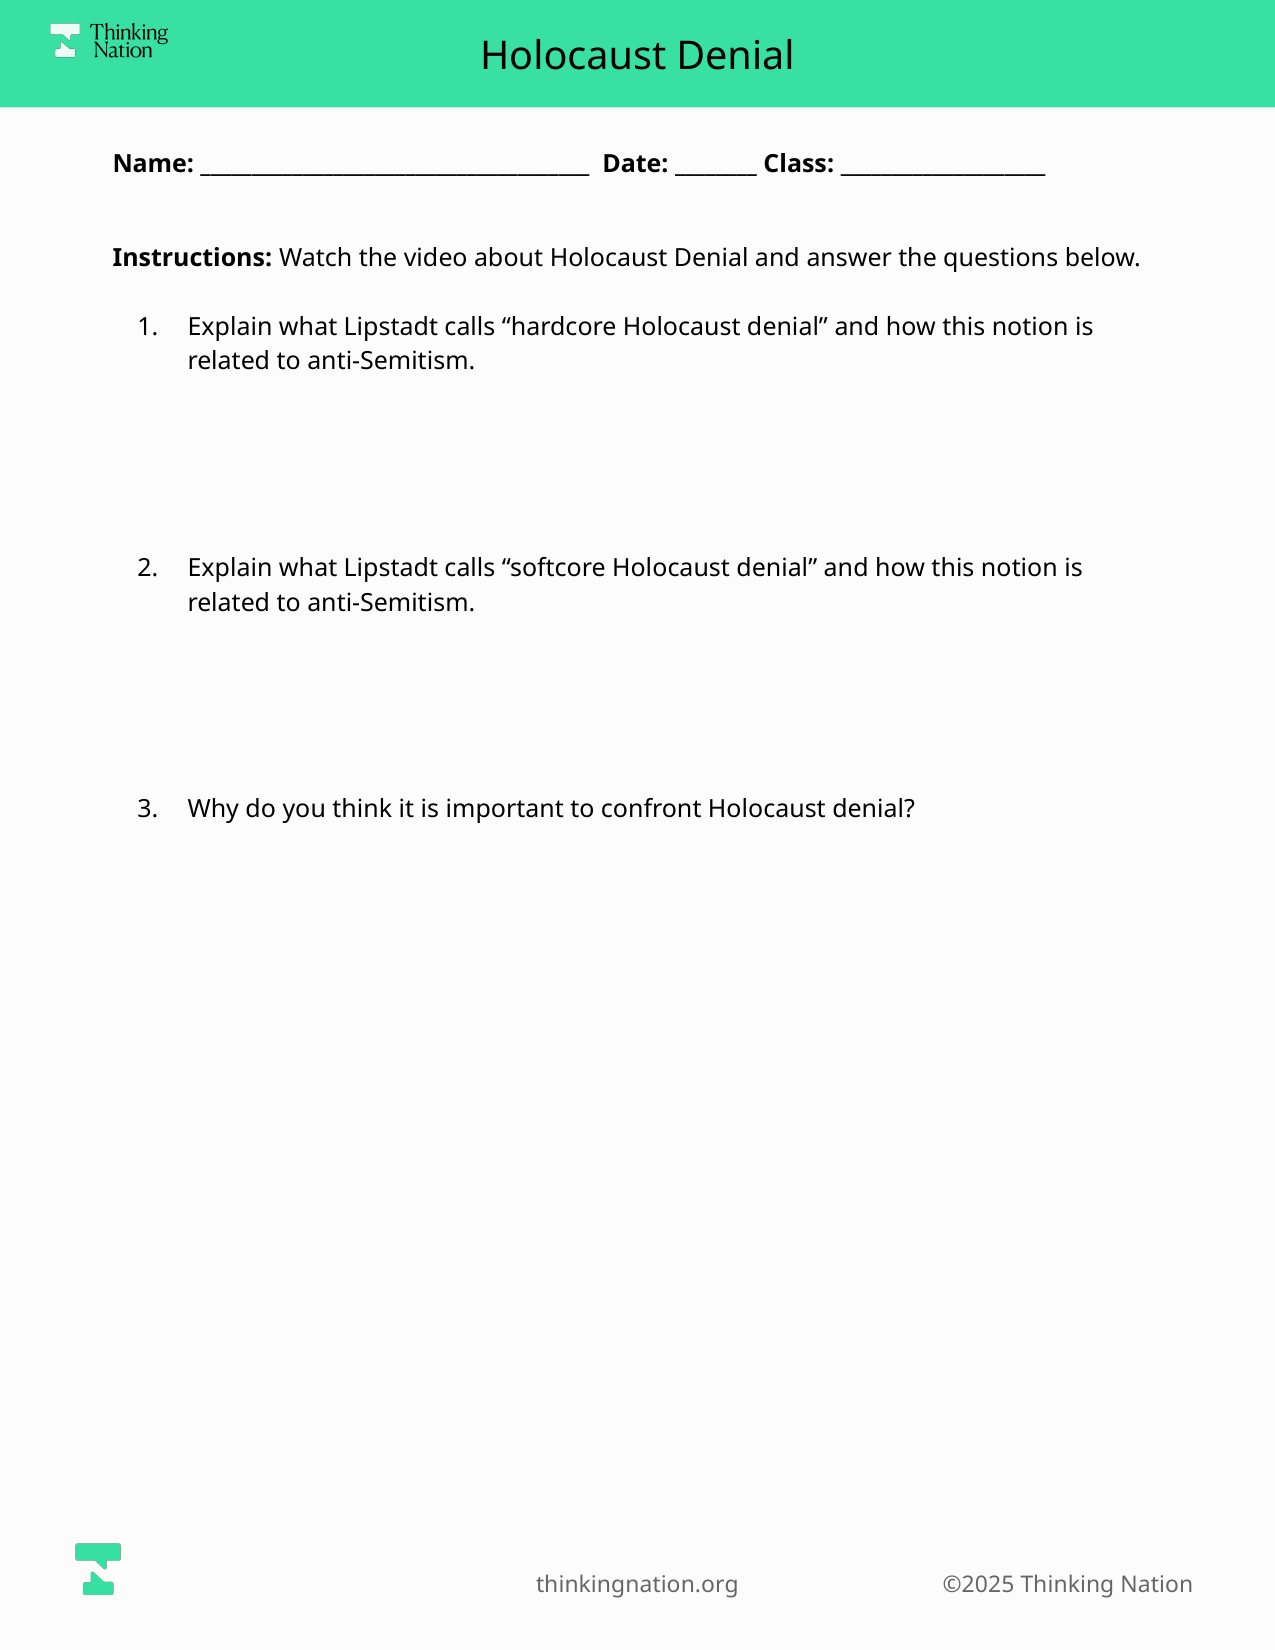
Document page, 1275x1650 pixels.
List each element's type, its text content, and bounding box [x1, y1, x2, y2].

text_box Holocaust Denial [0, 0, 1275, 108]
text_box Name: ______________________________________ Date: ________ Class: ____________________ Instructions: Watch the video about Holocaust Denial and answer the questions below. Explain what Lipstadt calls “hardcore Holocaust denial” and how this notion is related to anti-Semitism. Explain what Lipstadt calls “softcore Holocaust denial” and how this notion is related to anti-Semitism. Why do you think it is important to confront Holocaust denial? [97, 132, 1178, 838]
text_box thinkingnation.org [486, 1553, 789, 1605]
picture [62, 1533, 134, 1605]
text_box ©2025 Thinking Nation [907, 1553, 1210, 1605]
picture [36, 12, 172, 69]
